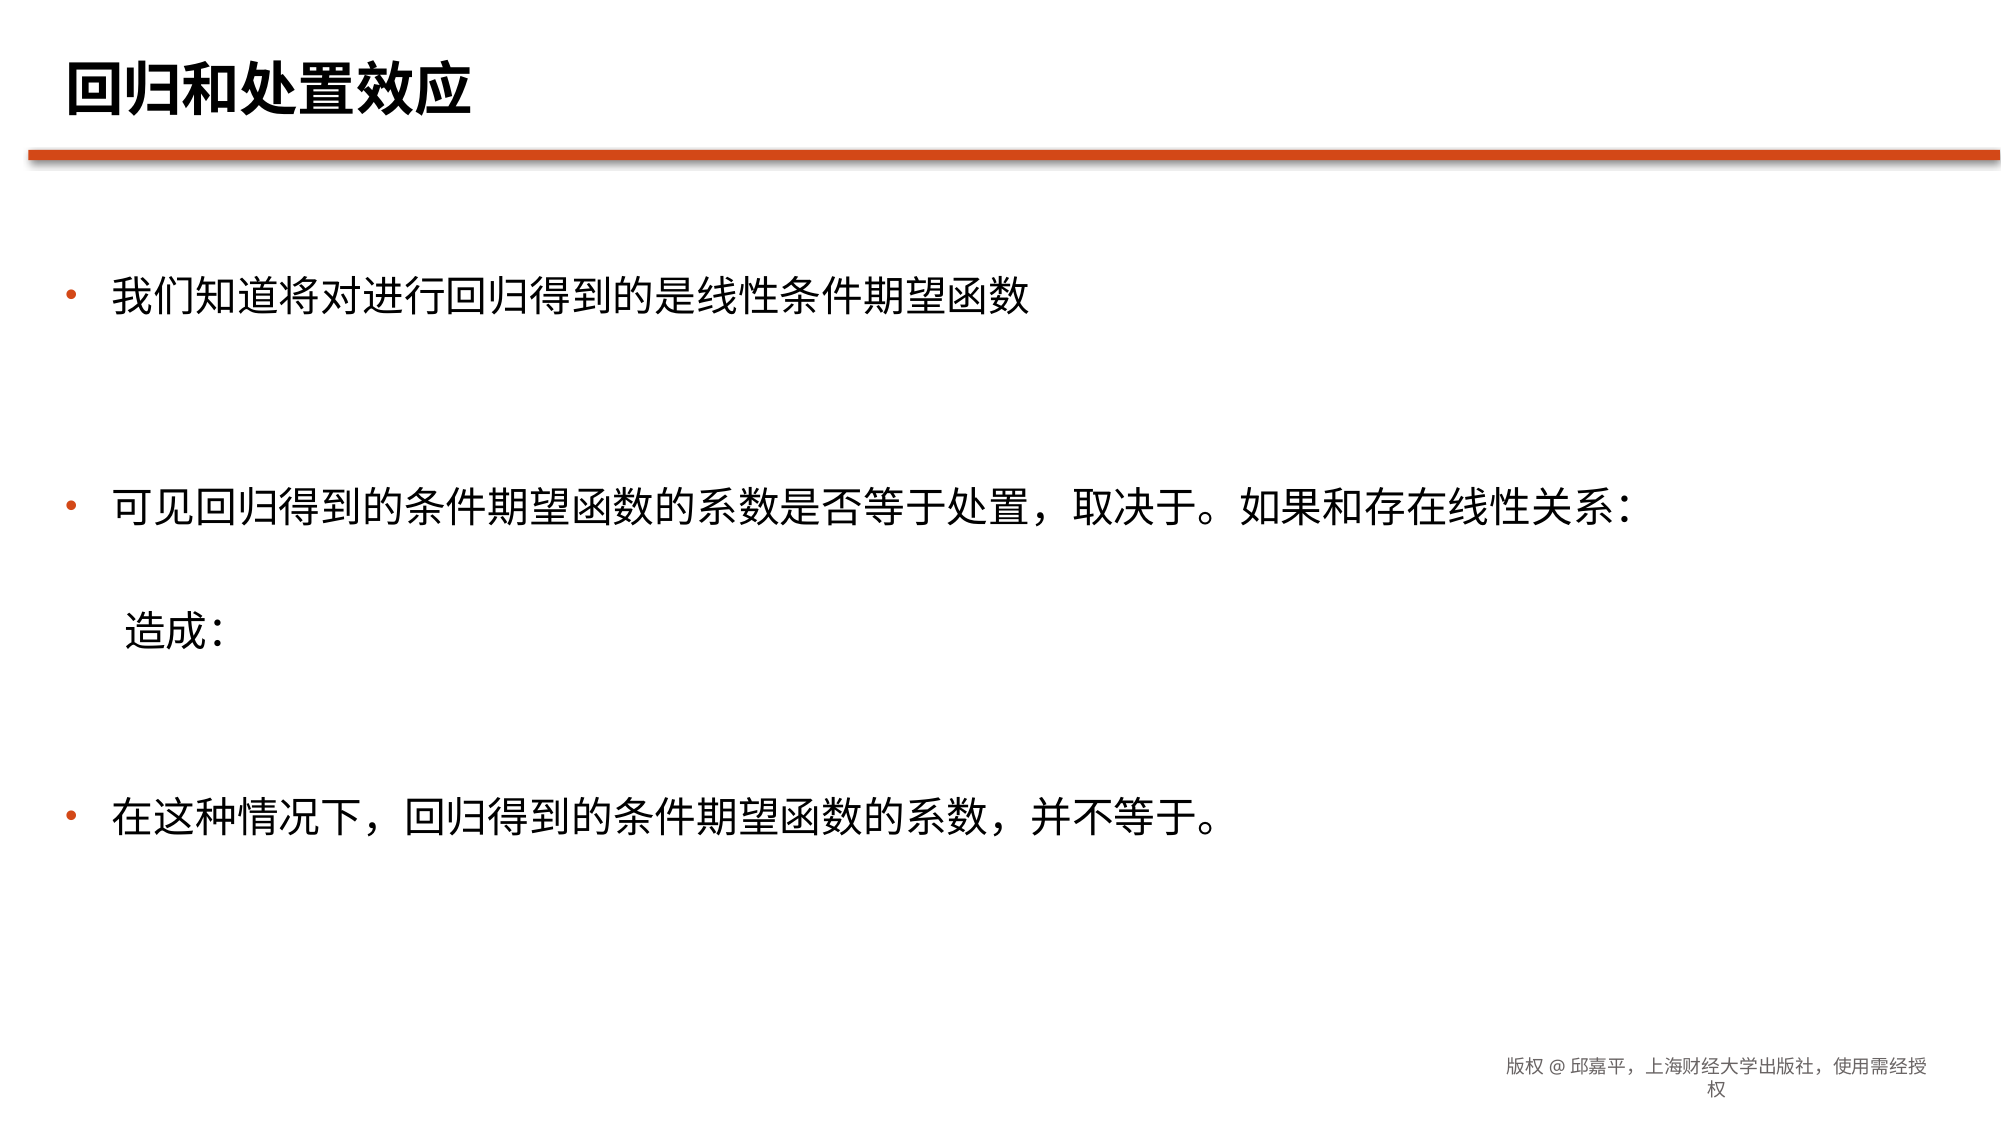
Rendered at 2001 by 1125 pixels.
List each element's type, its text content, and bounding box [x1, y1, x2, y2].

footer 版权@邱嘉平，上海财经大学出版社，使用需经授权 [1483, 1046, 1950, 1109]
title 回归和处置效应 [50, 50, 1825, 138]
